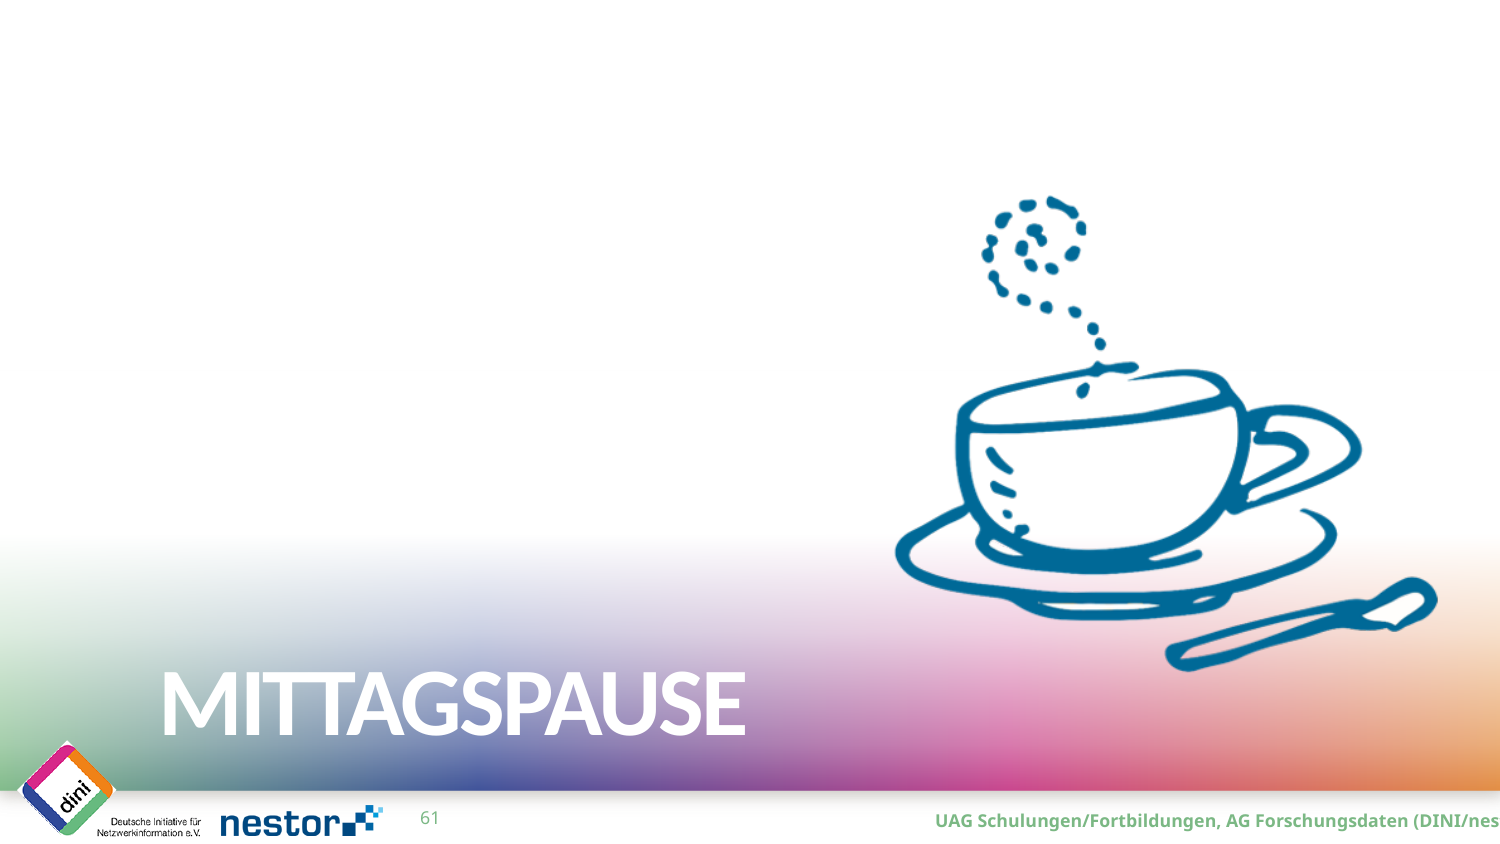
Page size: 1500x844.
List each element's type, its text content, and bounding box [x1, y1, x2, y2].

slide_number 60 [406, 801, 454, 841]
title Mittagspause [149, 604, 1495, 765]
picture [0, 193, 1500, 844]
